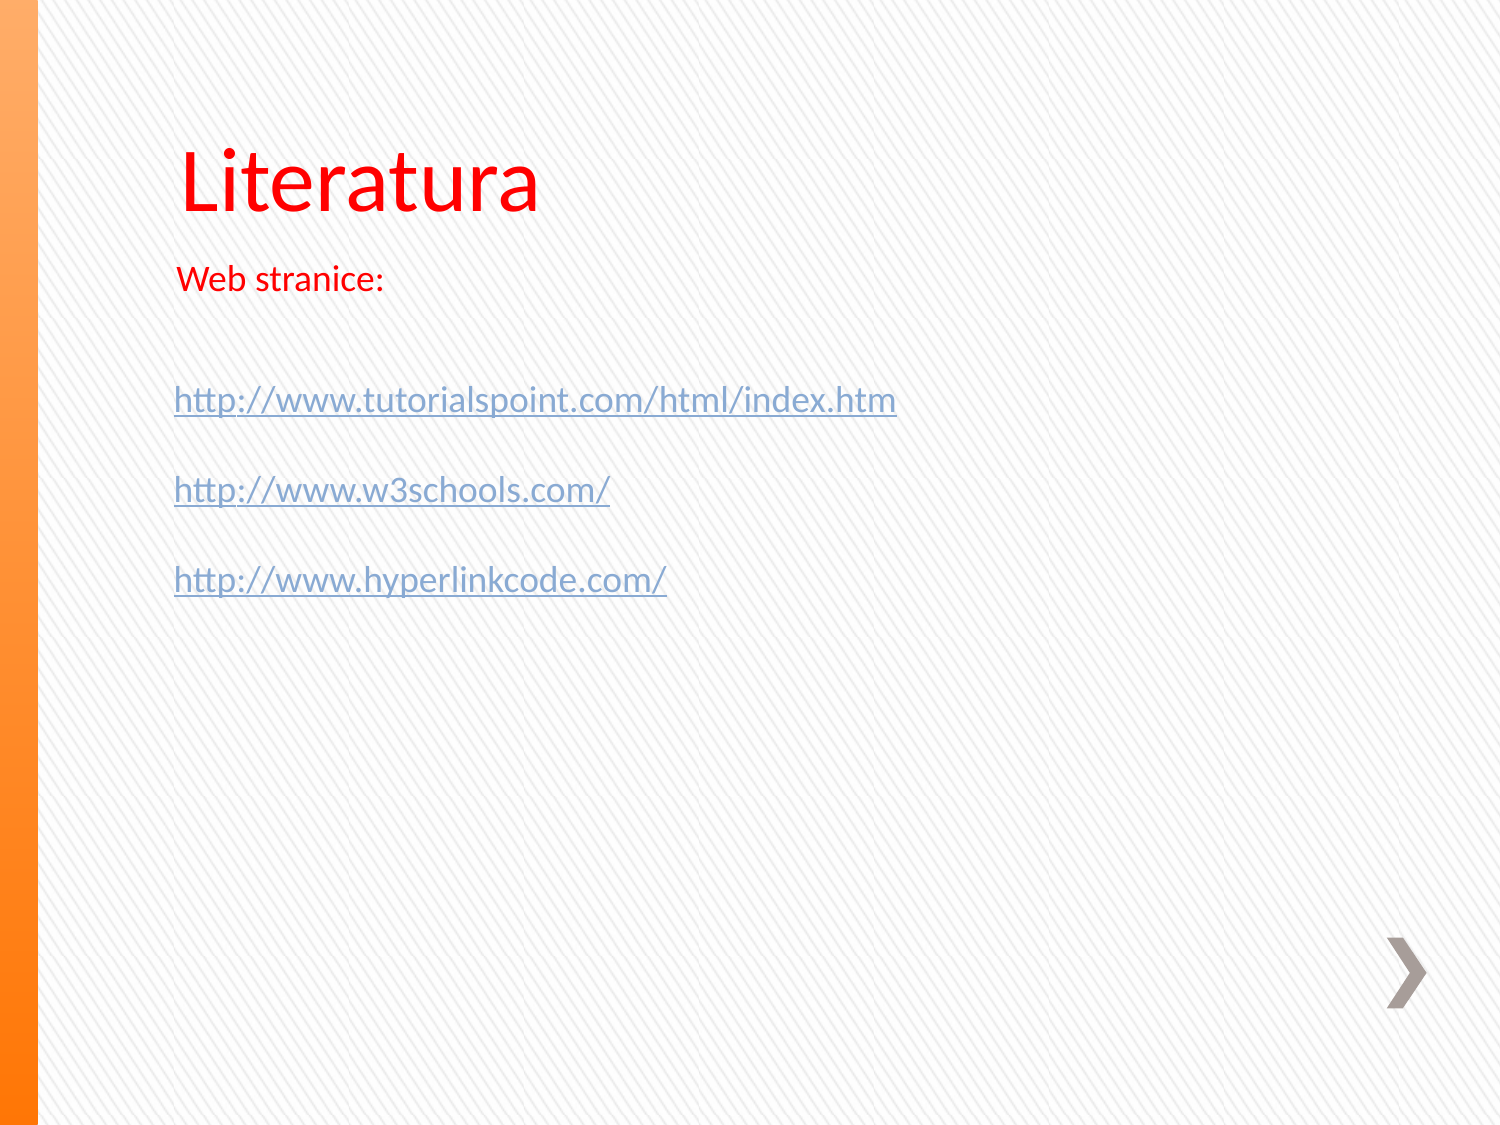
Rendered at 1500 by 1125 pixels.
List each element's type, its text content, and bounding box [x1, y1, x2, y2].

text_box Literatura [165, 112, 557, 238]
text_box http://www.tutorialspoint.com/html/index.htm http://www.w3schools.com/ http://www.hyperlinkcode.com/ [159, 322, 1209, 608]
text_box Web stranice: [161, 246, 401, 306]
